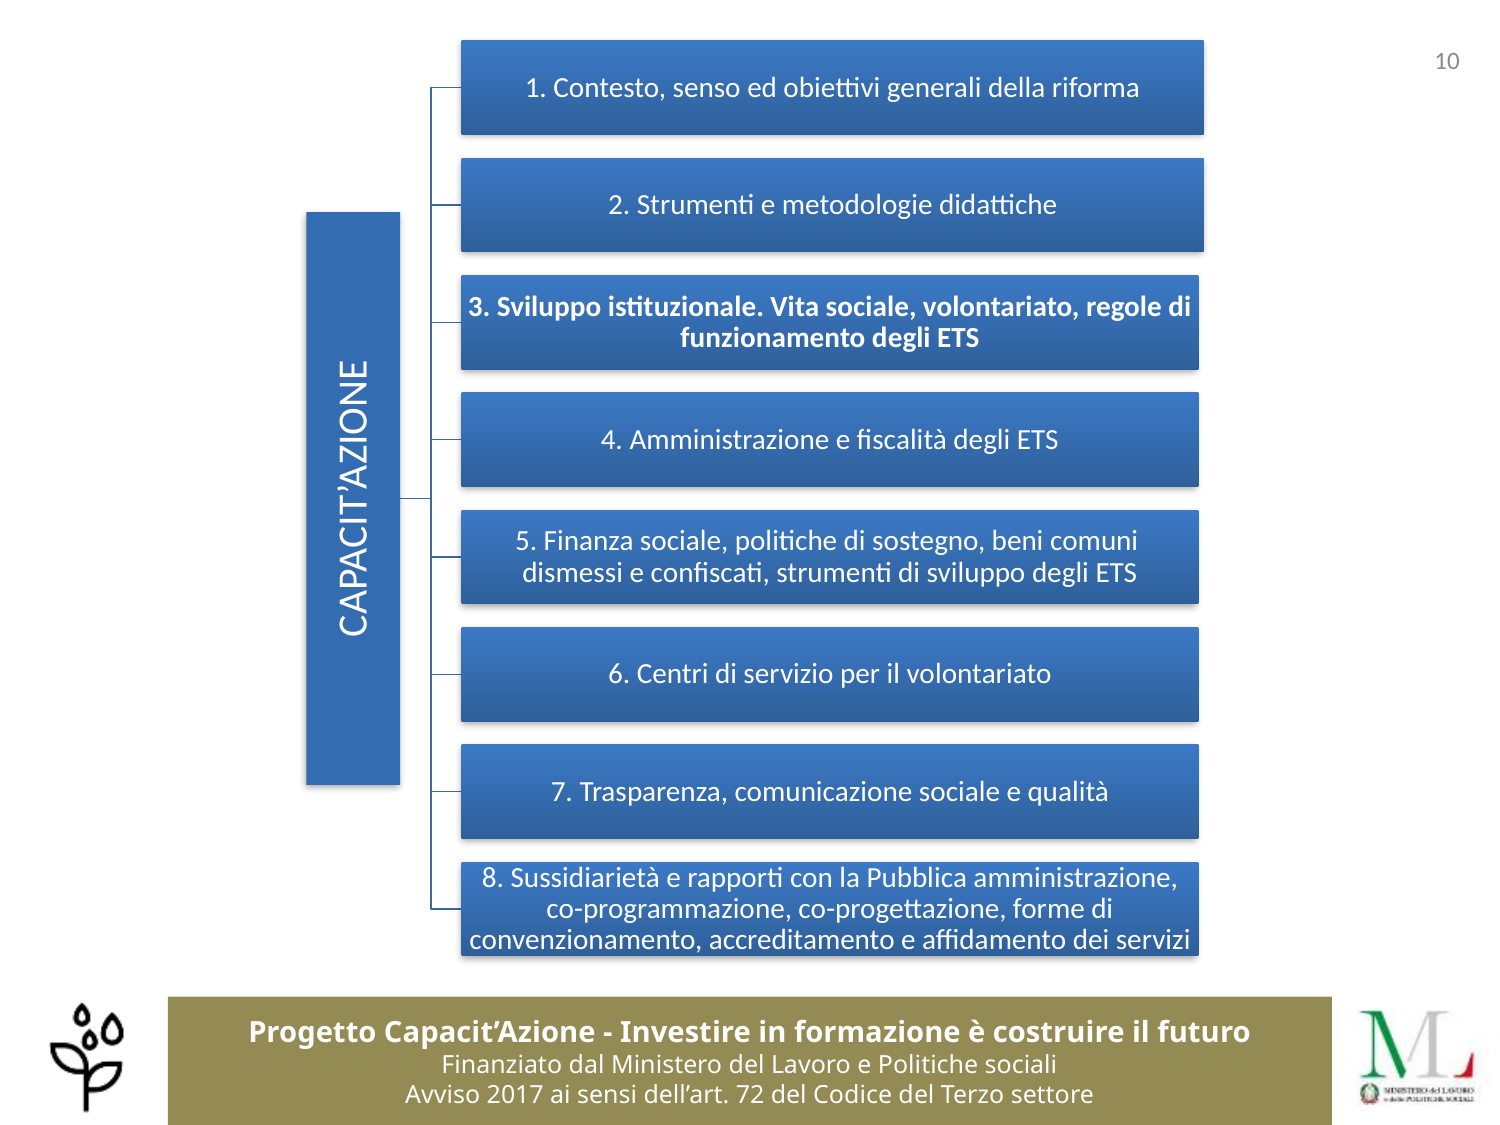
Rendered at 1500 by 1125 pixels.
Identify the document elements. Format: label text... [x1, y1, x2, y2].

slide_number 10 [1124, 29, 1475, 90]
text_box Progetto Capacit’Azione - Investire in formazione è costruire il futuro Finanziato dal Ministero del Lavoro e Politiche sociali Avviso 2017 ai sensi dell’art. 72 del Codice del Terzo settore [166, 994, 1334, 1125]
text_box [69, 39, 1441, 958]
picture [47, 1002, 129, 1113]
picture [1345, 1009, 1491, 1106]
